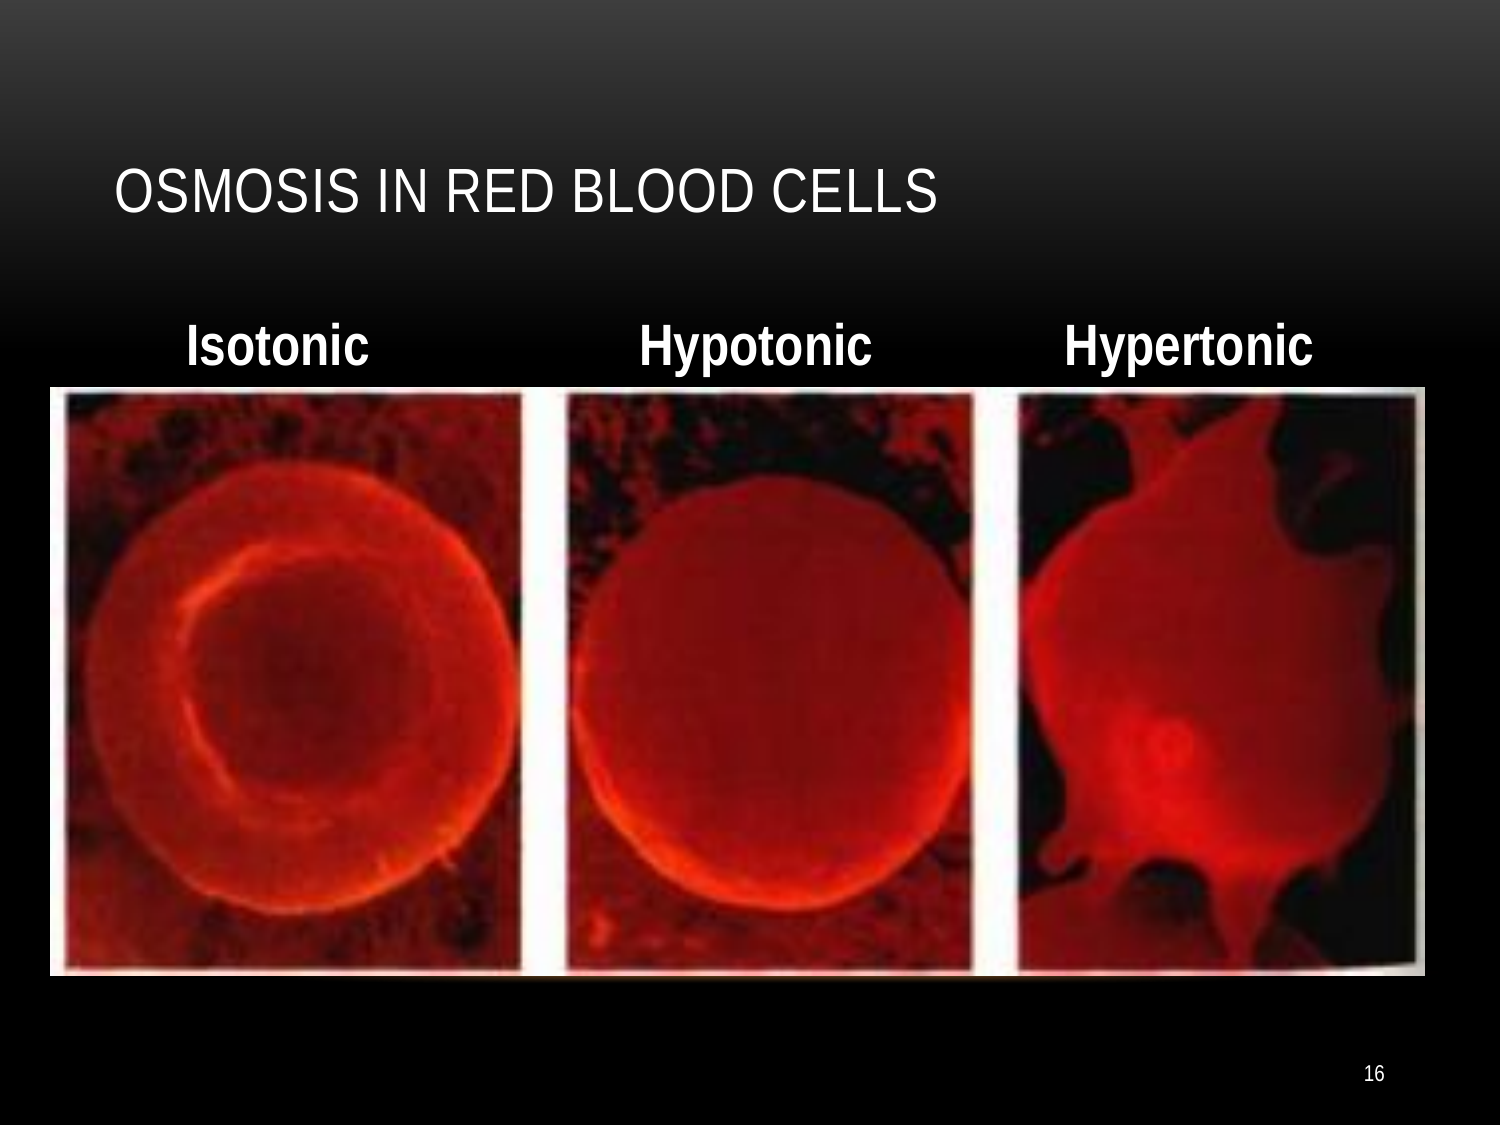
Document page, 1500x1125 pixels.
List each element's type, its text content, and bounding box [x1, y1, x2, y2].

text_box Isotonic [171, 299, 403, 385]
title Osmosis in red blood cells [99, 45, 1400, 233]
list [49, 387, 1426, 976]
text_box Hypotonic [624, 299, 919, 385]
picture [0, 0, 1500, 1125]
slide_number 16 [1237, 1042, 1400, 1103]
text_box Hypertonic [1049, 299, 1344, 385]
